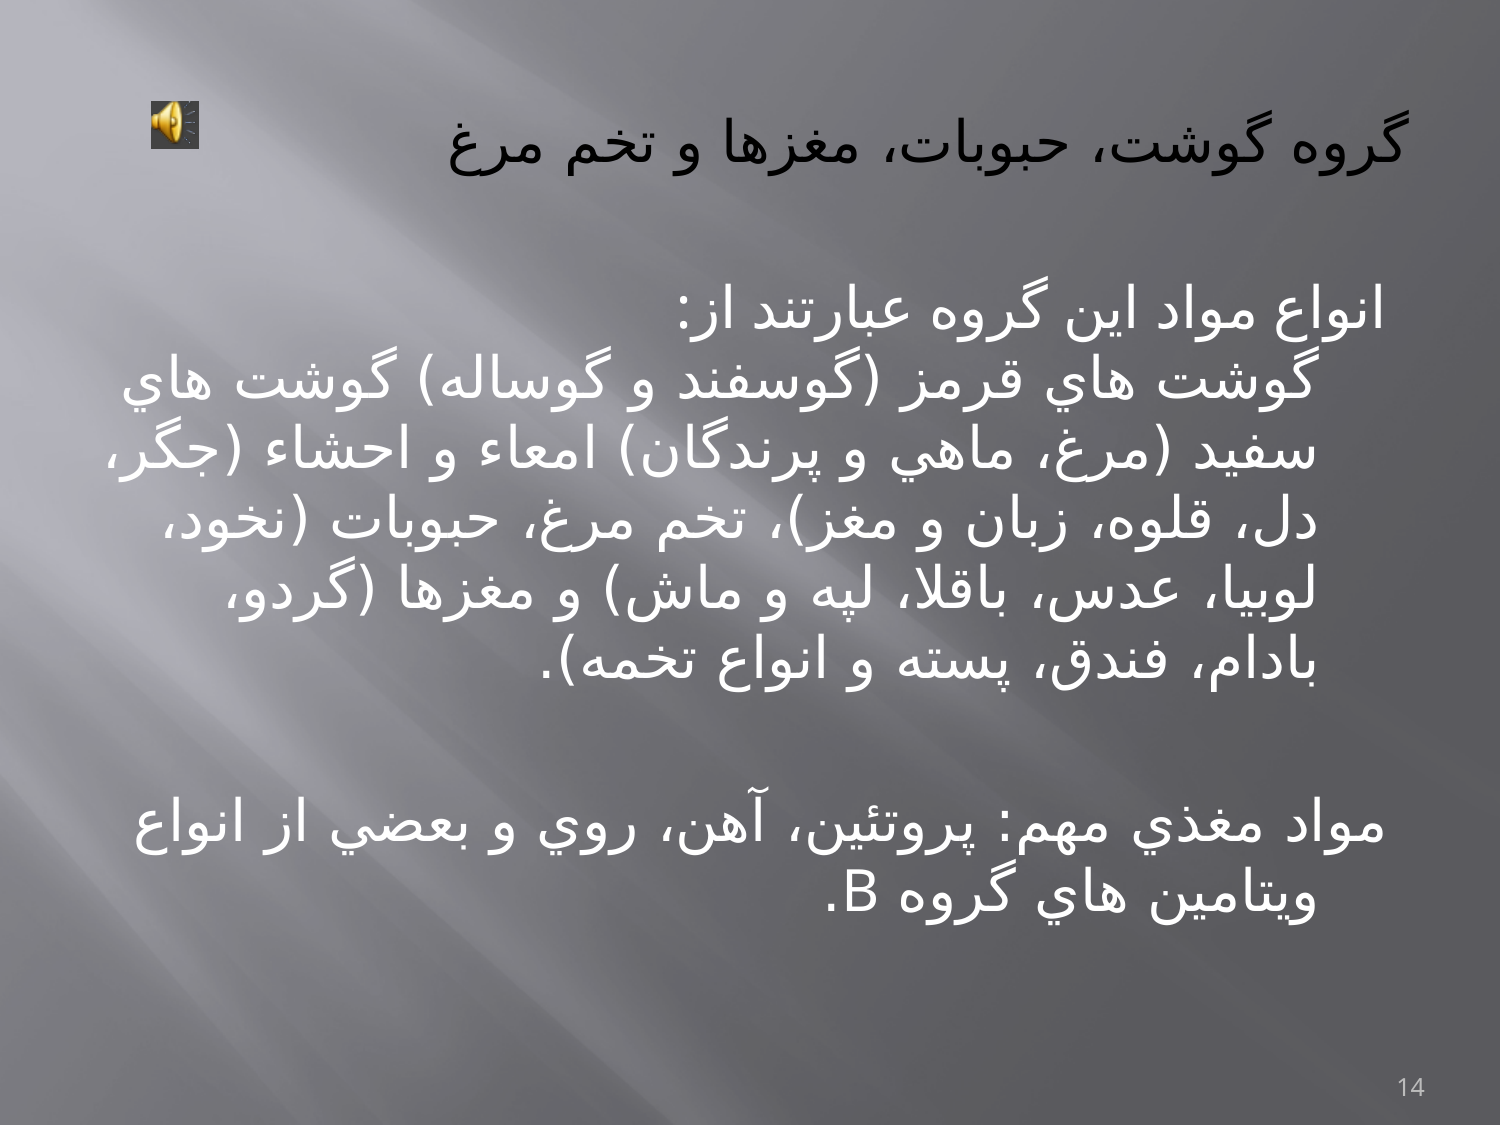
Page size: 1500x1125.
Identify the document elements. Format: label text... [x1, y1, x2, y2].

slide_number 14 [1299, 1052, 1425, 1113]
list انواع مواد اين گروه عبارتند از: گوشت هاي قرمز (گوسفند و گوساله) گوشت هاي سفيد (مرغ، ماهي و پرندگان) امعاء و احشاء ‌(جگر، دل، قلوه، زبان و مغز)‌، تخم مرغ، حبوبات (نخود، لوبيا، عدس، باقلا، لپه و ماش) و مغزها (گردو، بادام، فندق، پسته و انواع تخمه). مواد مغذي مهم:‌ پروتئين، آهن، روي و بعضي از انواع ويتامين هاي گروه B. [75, 262, 1425, 1035]
picture [149, 99, 201, 151]
title گروه گوشت، حبوبات، مغزها و تخم مرغ [75, 45, 1425, 233]
